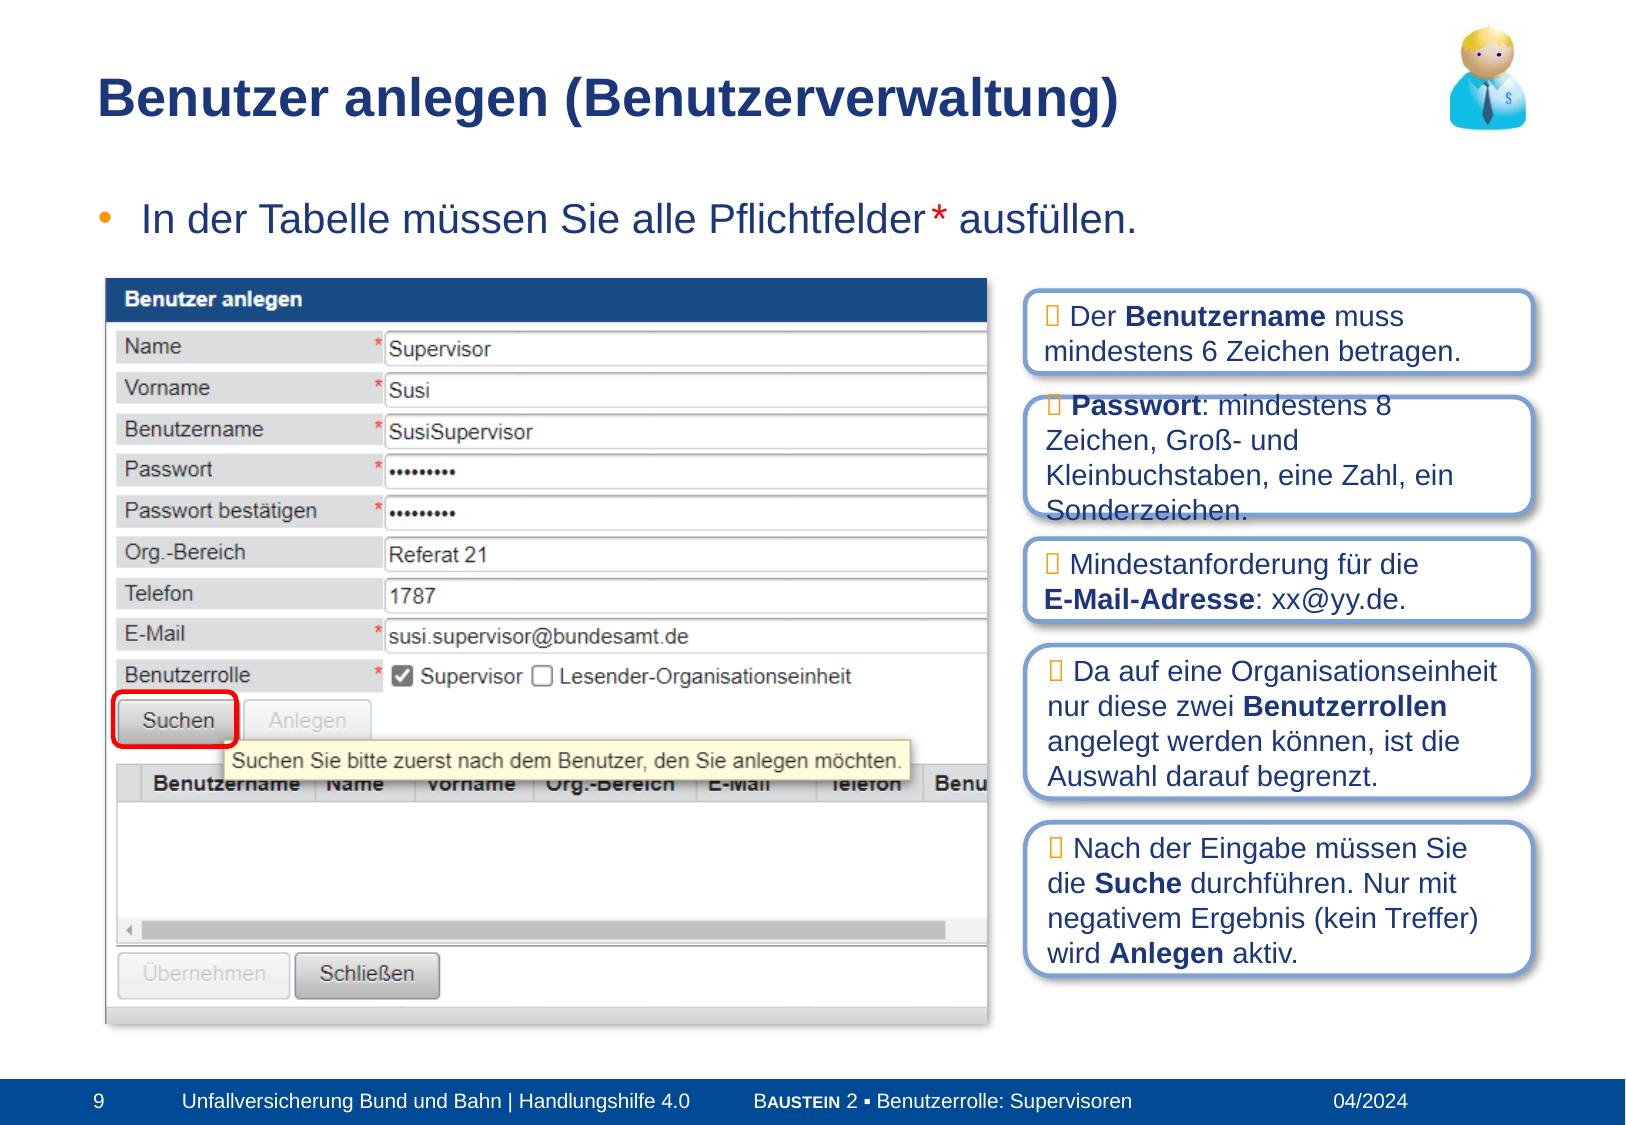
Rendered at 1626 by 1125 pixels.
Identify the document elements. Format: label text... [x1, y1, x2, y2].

picture [105, 278, 988, 1024]
text_box  Mindestanforderung für die E-Mail-Adresse: xx@yy.de. [1025, 538, 1534, 622]
text_box  Da auf eine Organisationseinheit nur diese zwei Benutzerrollen angelegt werden können, ist die Auswahl darauf begrenzt. [1025, 645, 1534, 799]
title Benutzer anlegen (Benutzerverwaltung) [82, 54, 1313, 138]
text_box  Passwort: mindestens 8 Zeichen, Groß- und Kleinbuchstaben, eine Zahl, ein Sonderzeichen. [1025, 396, 1534, 516]
picture [1446, 24, 1527, 134]
text_box  Nach der Eingabe müssen Sie die Suche durchführen. Nur mit negativem Ergebnis (kein Treffer) wird Anlegen aktiv. [1025, 822, 1534, 976]
text_box  Der Benutzername muss mindestens 6 Zeichen betragen. [1025, 290, 1534, 374]
text_box In der Tabelle müssen Sie alle Pflichtfelder * ausfüllen. [83, 184, 1548, 409]
picture [0, 1079, 1626, 1125]
